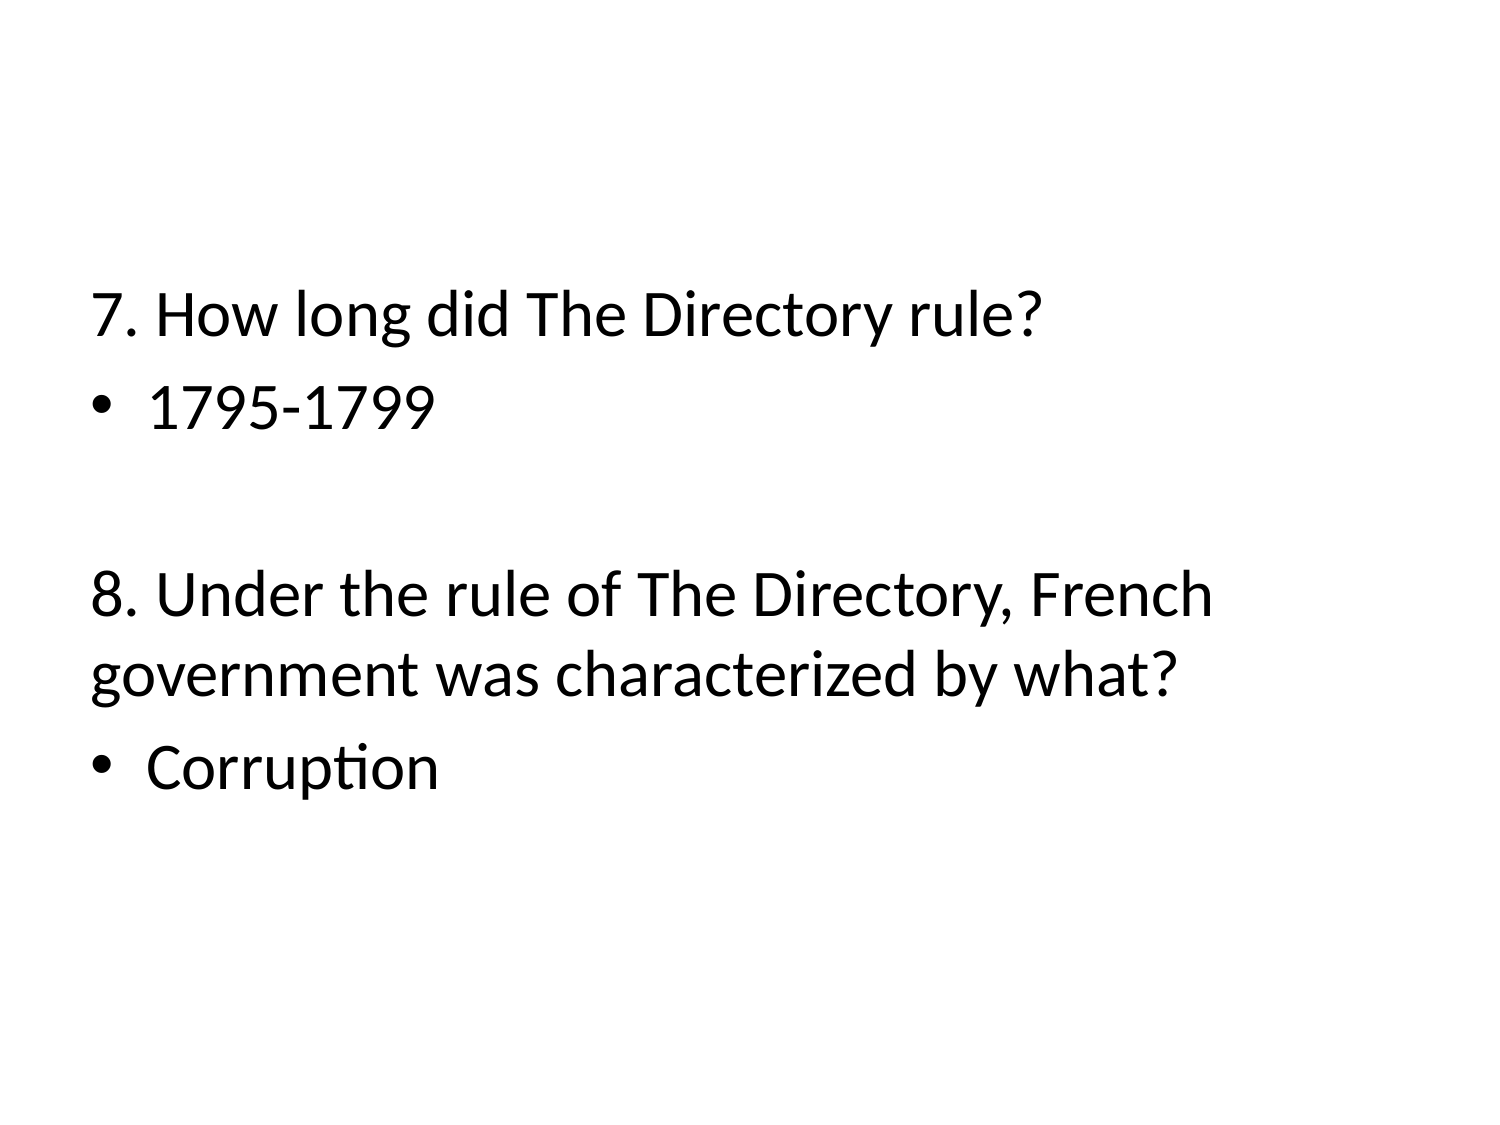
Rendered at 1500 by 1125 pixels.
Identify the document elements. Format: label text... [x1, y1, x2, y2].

list 7. How long did The Directory rule? 1795-1799 8. Under the rule of The Directory, French government was characterized by what? Corruption [75, 262, 1425, 1005]
